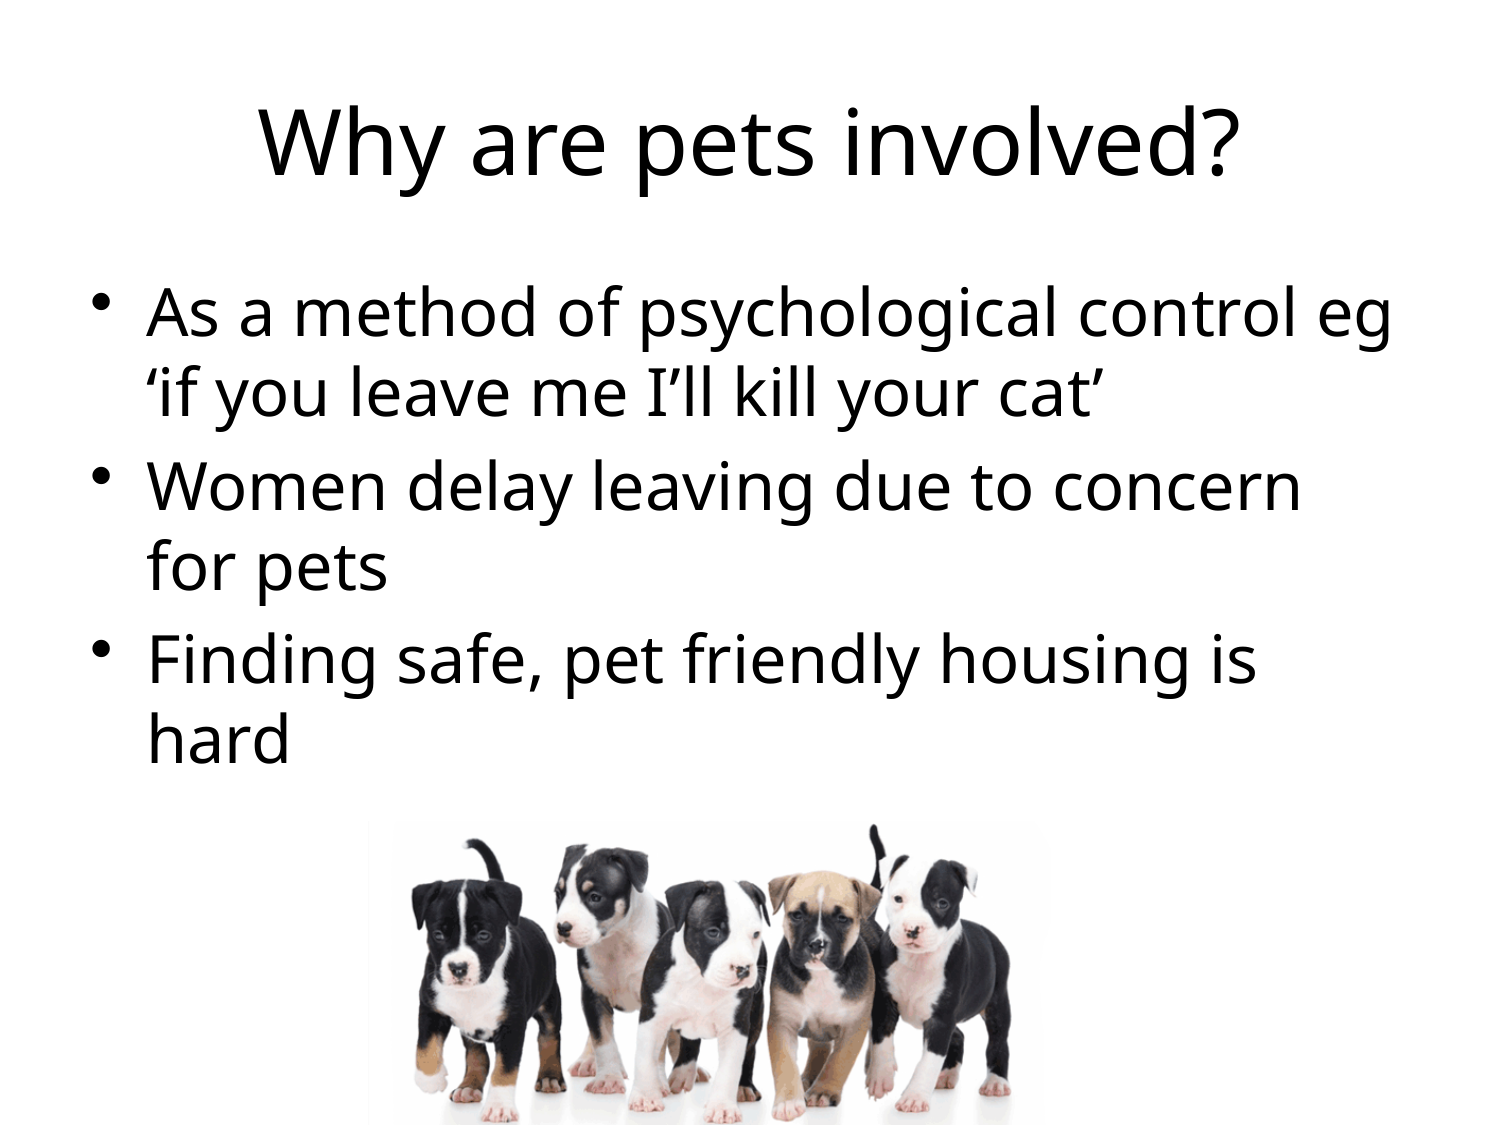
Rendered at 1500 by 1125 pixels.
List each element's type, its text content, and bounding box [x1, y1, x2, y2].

picture [348, 821, 1069, 1125]
list As a method of psychological control eg ‘if you leave me I’ll kill your cat’ Women delay leaving due to concern for pets Finding safe, pet friendly housing is hard [75, 262, 1425, 1005]
title Why are pets involved? [75, 45, 1425, 233]
